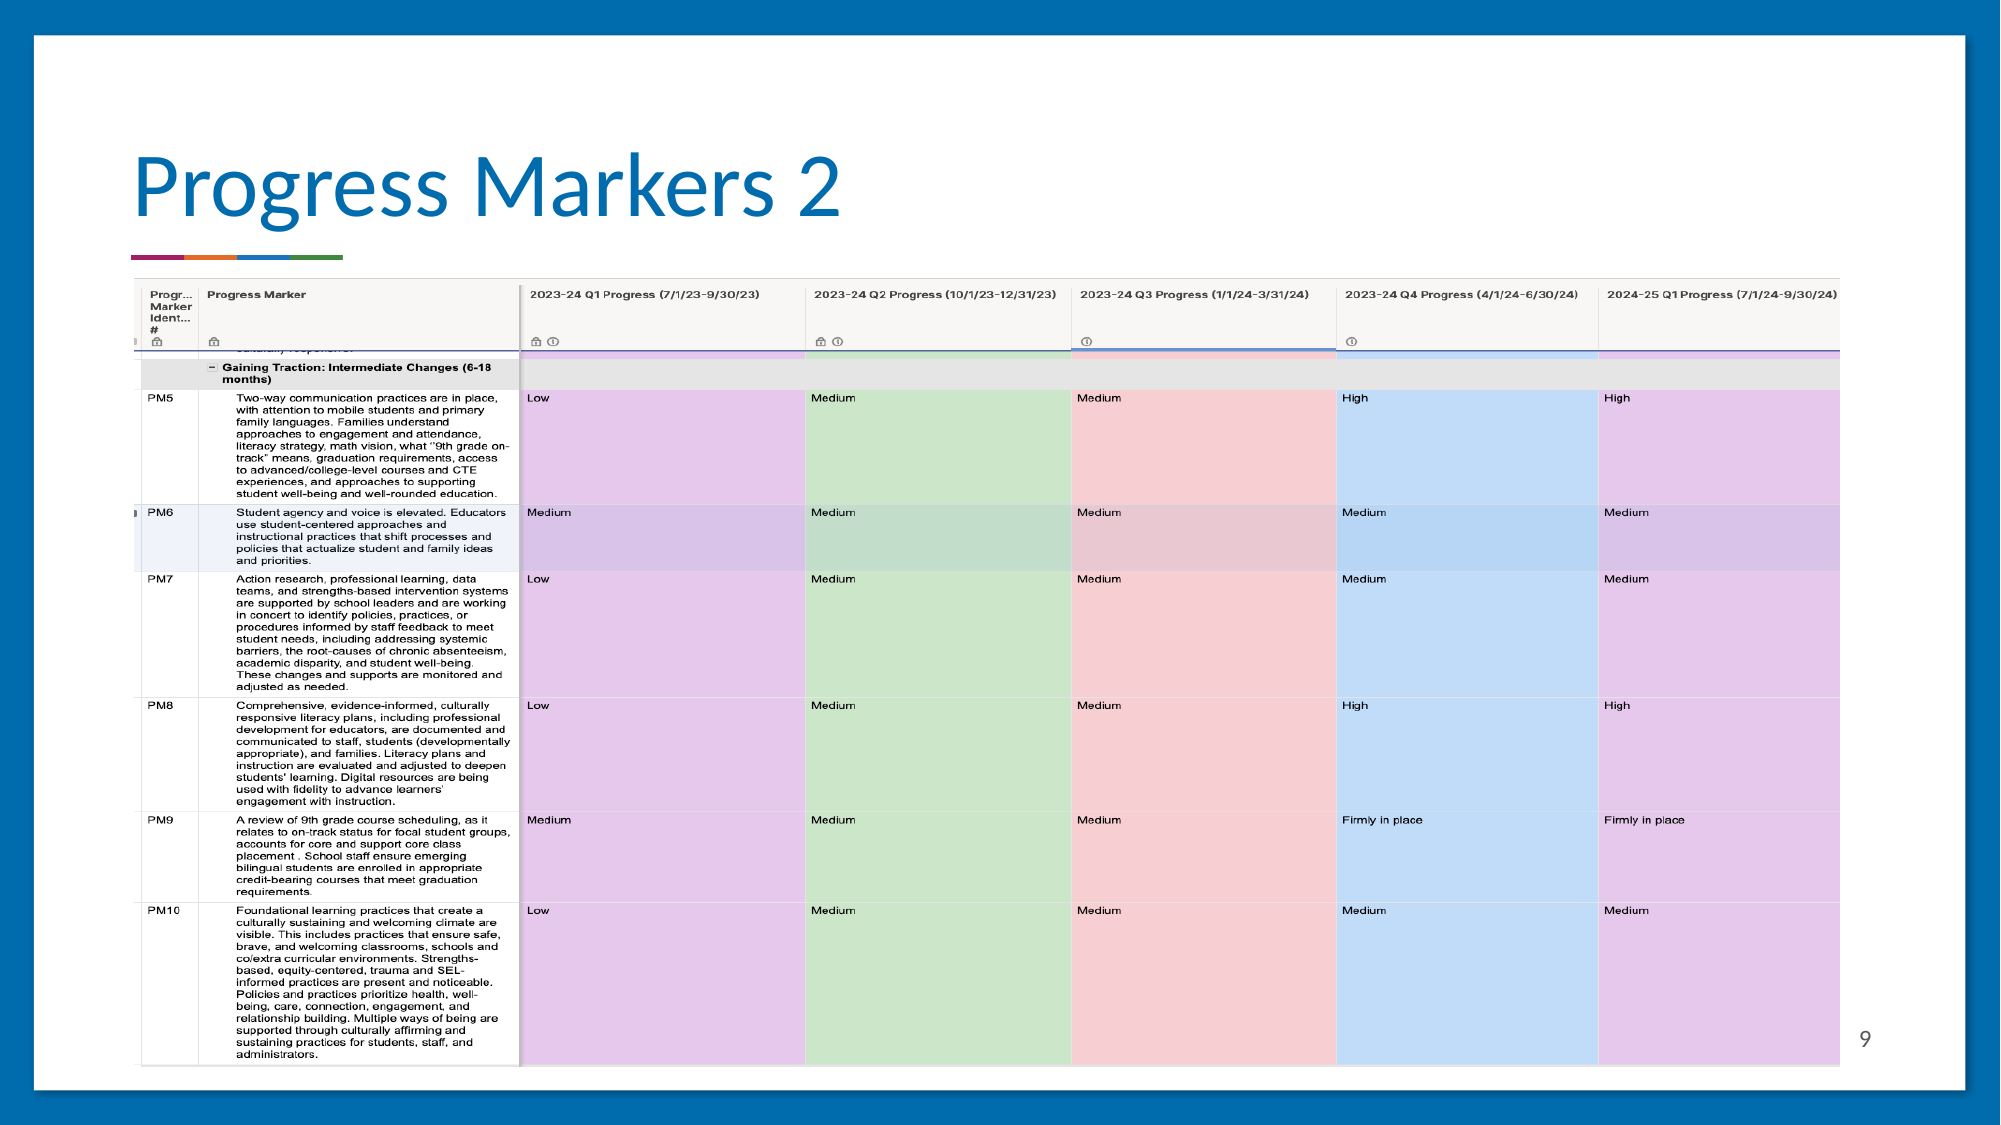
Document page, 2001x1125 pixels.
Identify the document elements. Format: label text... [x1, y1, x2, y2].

picture [131, 255, 343, 260]
picture [133, 277, 1841, 1068]
title Progress Markers 2 [117, 75, 1887, 244]
slide_number ‹#› [1848, 1007, 1887, 1068]
